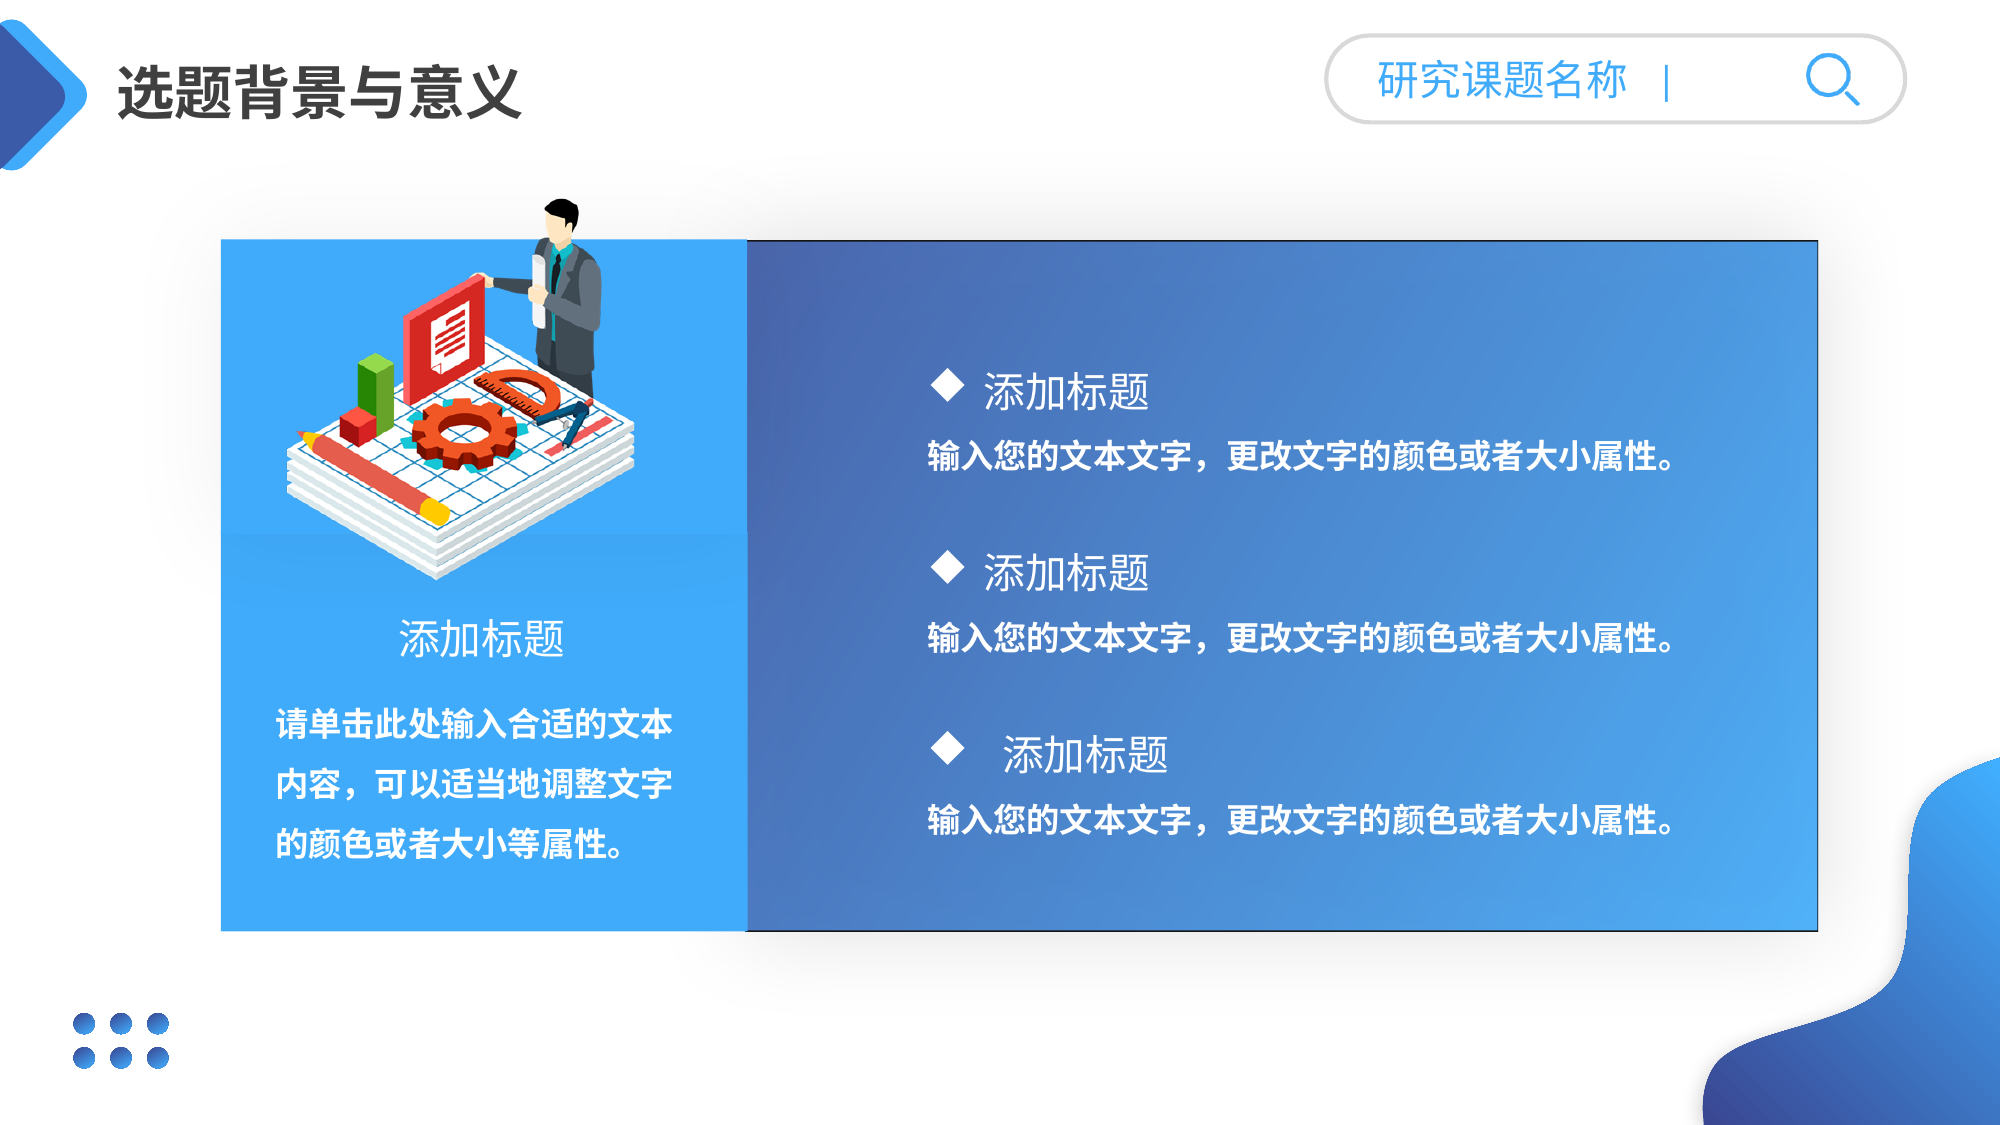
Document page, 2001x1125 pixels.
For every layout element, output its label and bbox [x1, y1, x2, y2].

text_box [1325, 35, 1906, 123]
text_box [73, 1012, 169, 1069]
text_box [0, 35, 542, 157]
text_box [1702, 757, 2000, 1125]
text_box [754, 240, 1819, 932]
text_box [220, 138, 748, 932]
